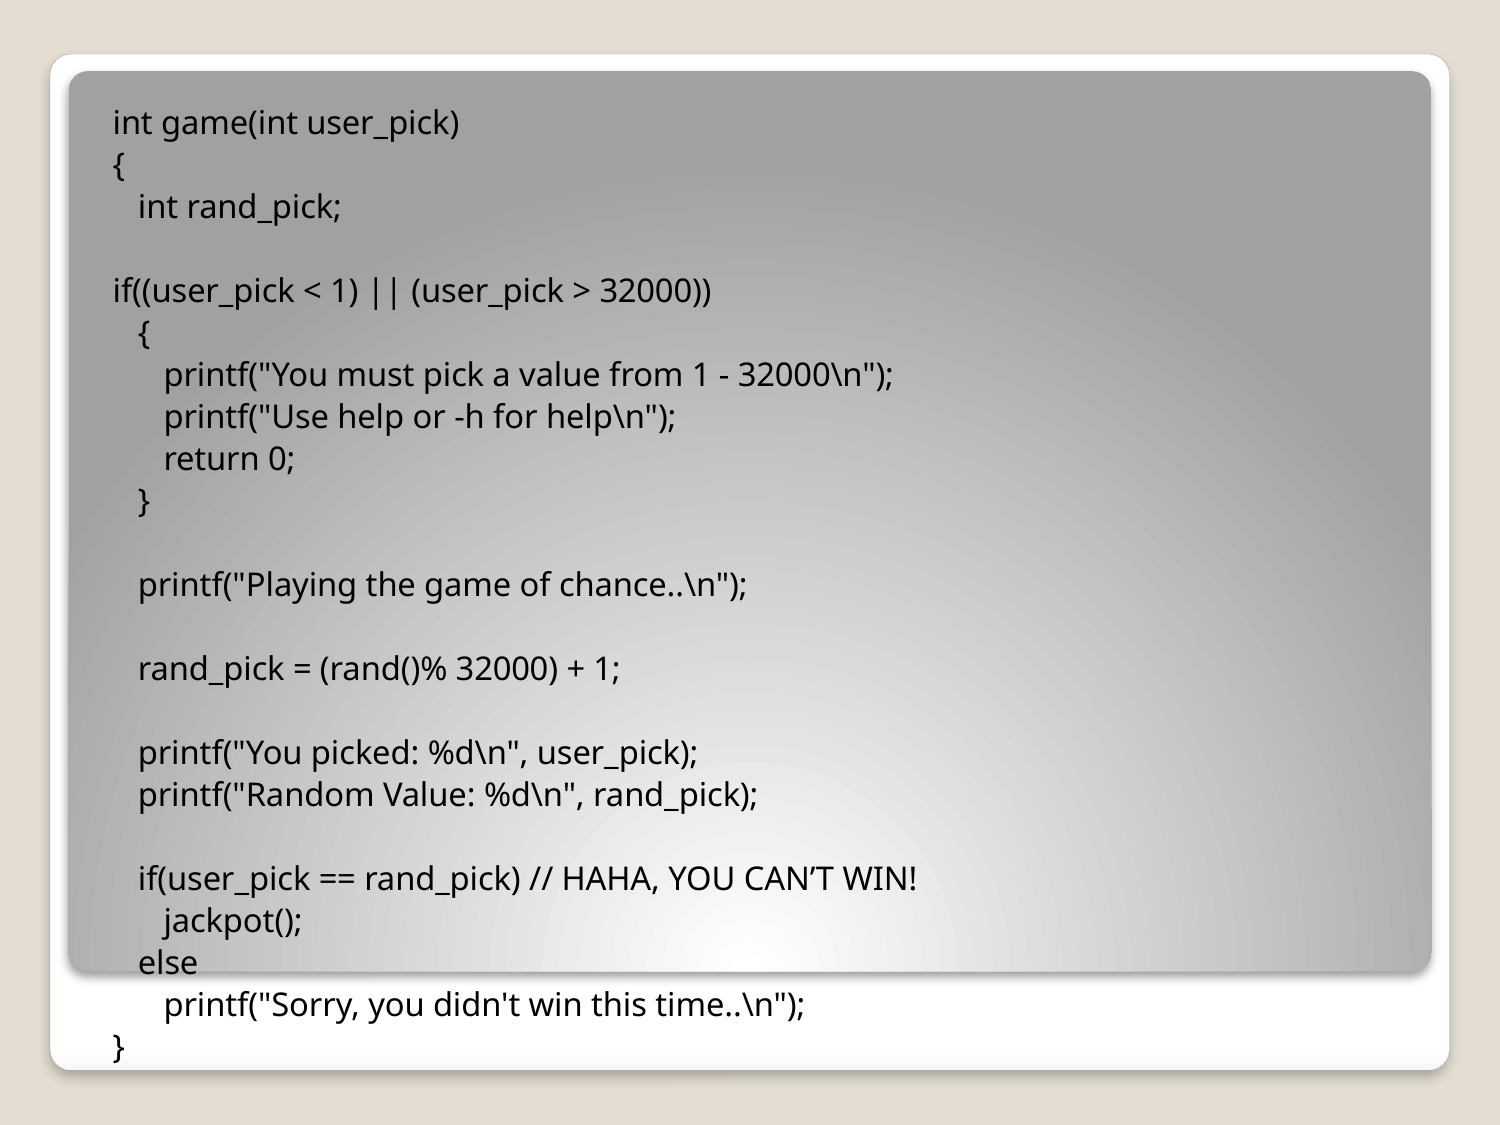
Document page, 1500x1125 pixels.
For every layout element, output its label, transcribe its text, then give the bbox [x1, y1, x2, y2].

list int game(int user_pick) { int rand_pick; if((user_pick < 1) || (user_pick > 32000)) { printf("You must pick a value from 1 - 32000\n"); printf("Use help or -h for help\n"); return 0; } printf("Playing the game of chance..\n"); rand_pick = (rand()% 32000) + 1; printf("You picked: %d\n", user_pick); printf("Random Value: %d\n", rand_pick); if(user_pick == rand_pick) // HAHA, YOU CAN’T WIN! jackpot(); else printf("Sorry, you didn't win this time..\n"); } [82, 86, 1425, 1075]
